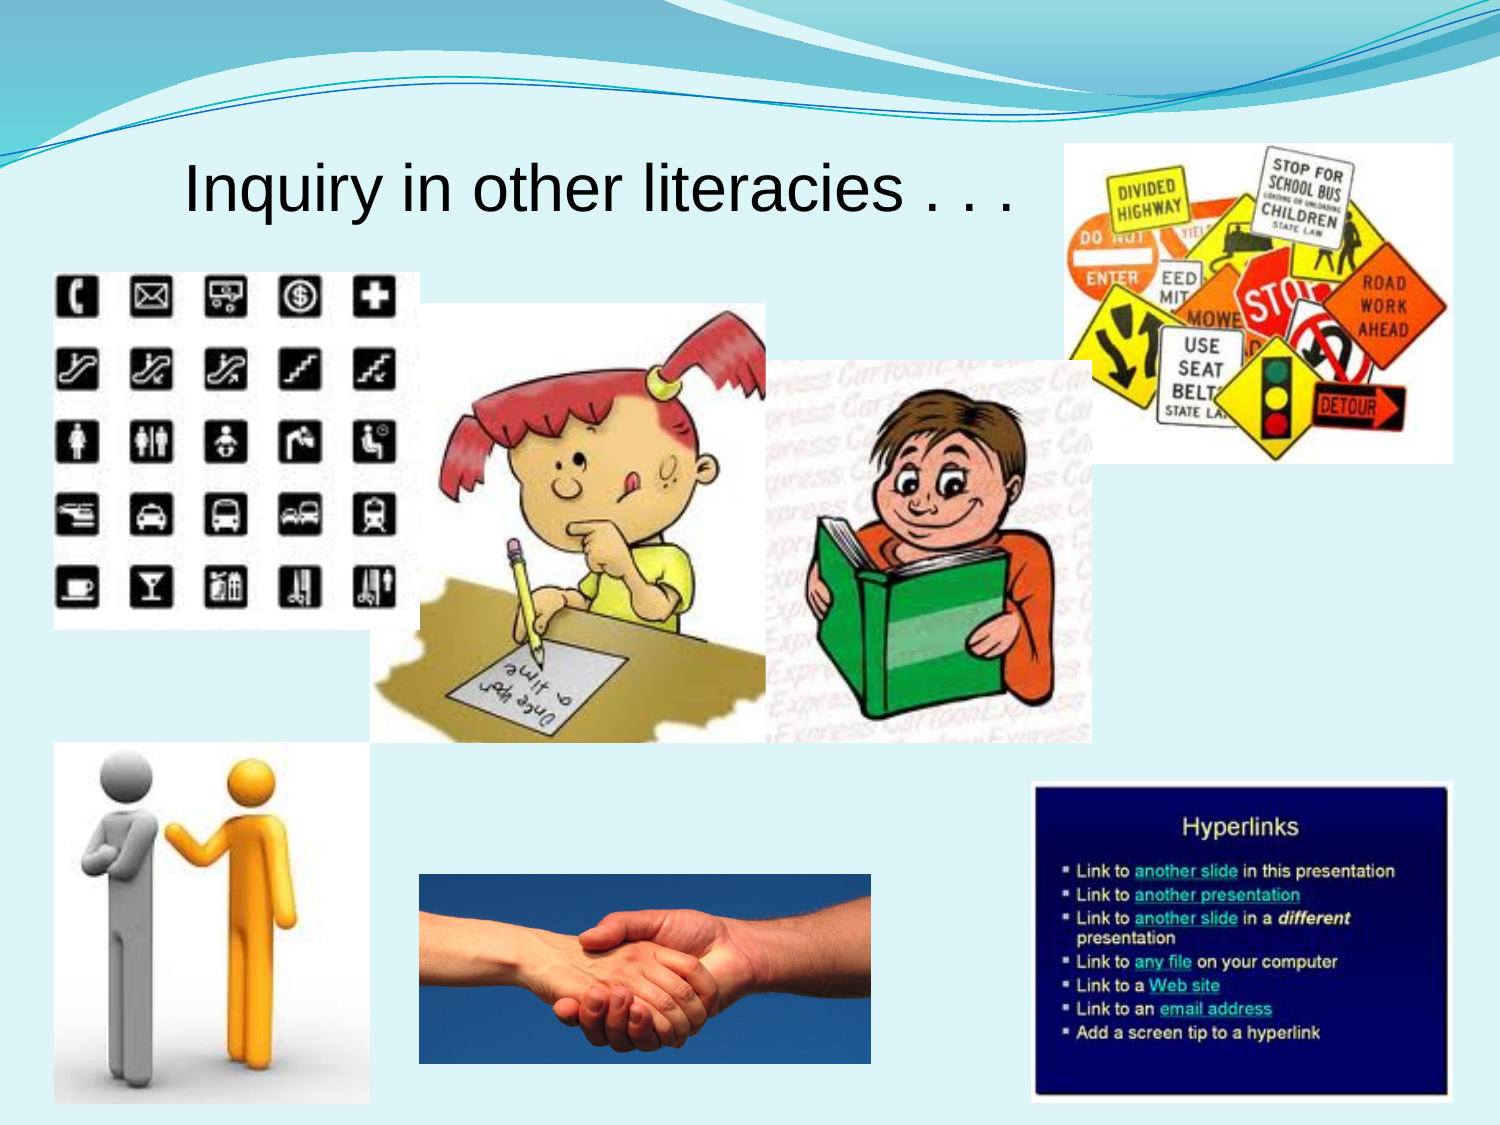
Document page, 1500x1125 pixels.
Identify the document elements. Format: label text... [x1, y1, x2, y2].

text_box Inquiry in other literacies . . . [168, 137, 1032, 233]
picture [769, 143, 1453, 743]
picture [53, 272, 420, 630]
picture [53, 303, 766, 1104]
picture [419, 874, 871, 1065]
picture [1031, 781, 1453, 1104]
